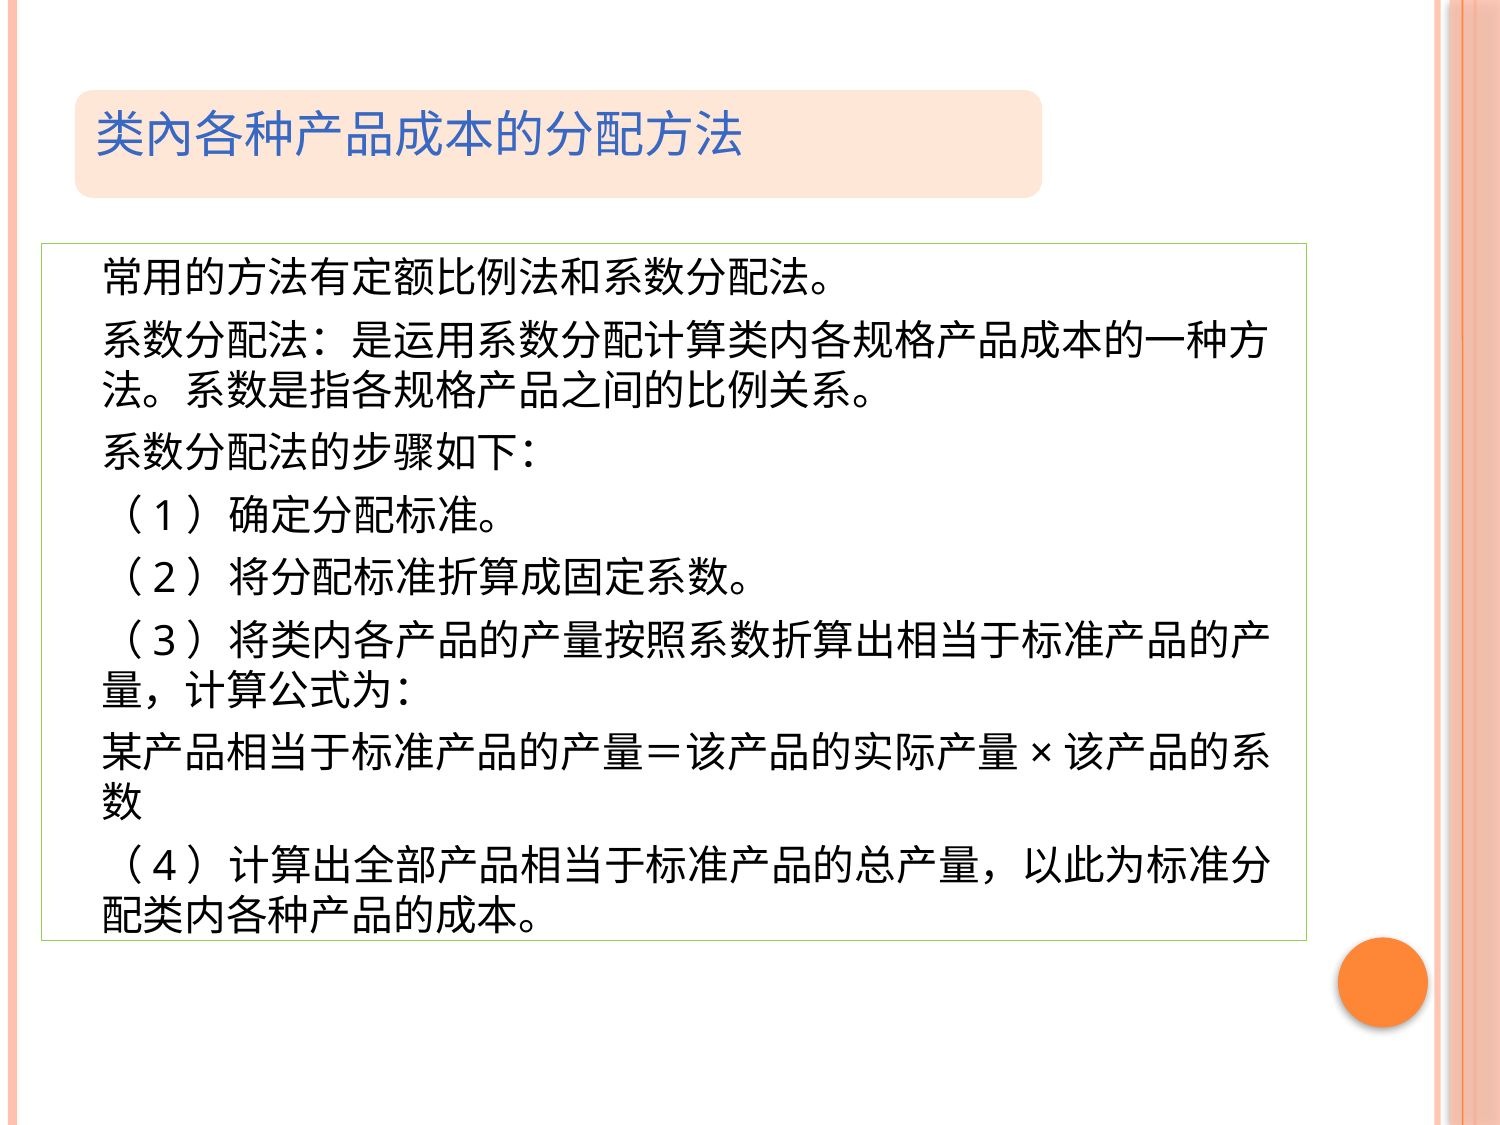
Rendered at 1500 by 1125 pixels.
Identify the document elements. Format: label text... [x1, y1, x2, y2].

text_box 常用的方法有定额比例法和系数分配法。 系数分配法：是运用系数分配计算类内各规格产品成本的一种方法。系数是指各规格产品之间的比例关系。 系数分配法的步骤如下： （1）确定分配标准。 （2）将分配标准折算成固定系数。 （3）将类内各产品的产量按照系数折算出相当于标准产品的产量，计算公式为： 某产品相当于标准产品的产量＝该产品的实际产量×该产品的系数 （4）计算出全部产品相当于标准产品的总产量，以此为标准分配类内各种产品的成本。 [41, 243, 1307, 941]
text_box 类內各种产品成本的分配方法 [74, 89, 1043, 199]
